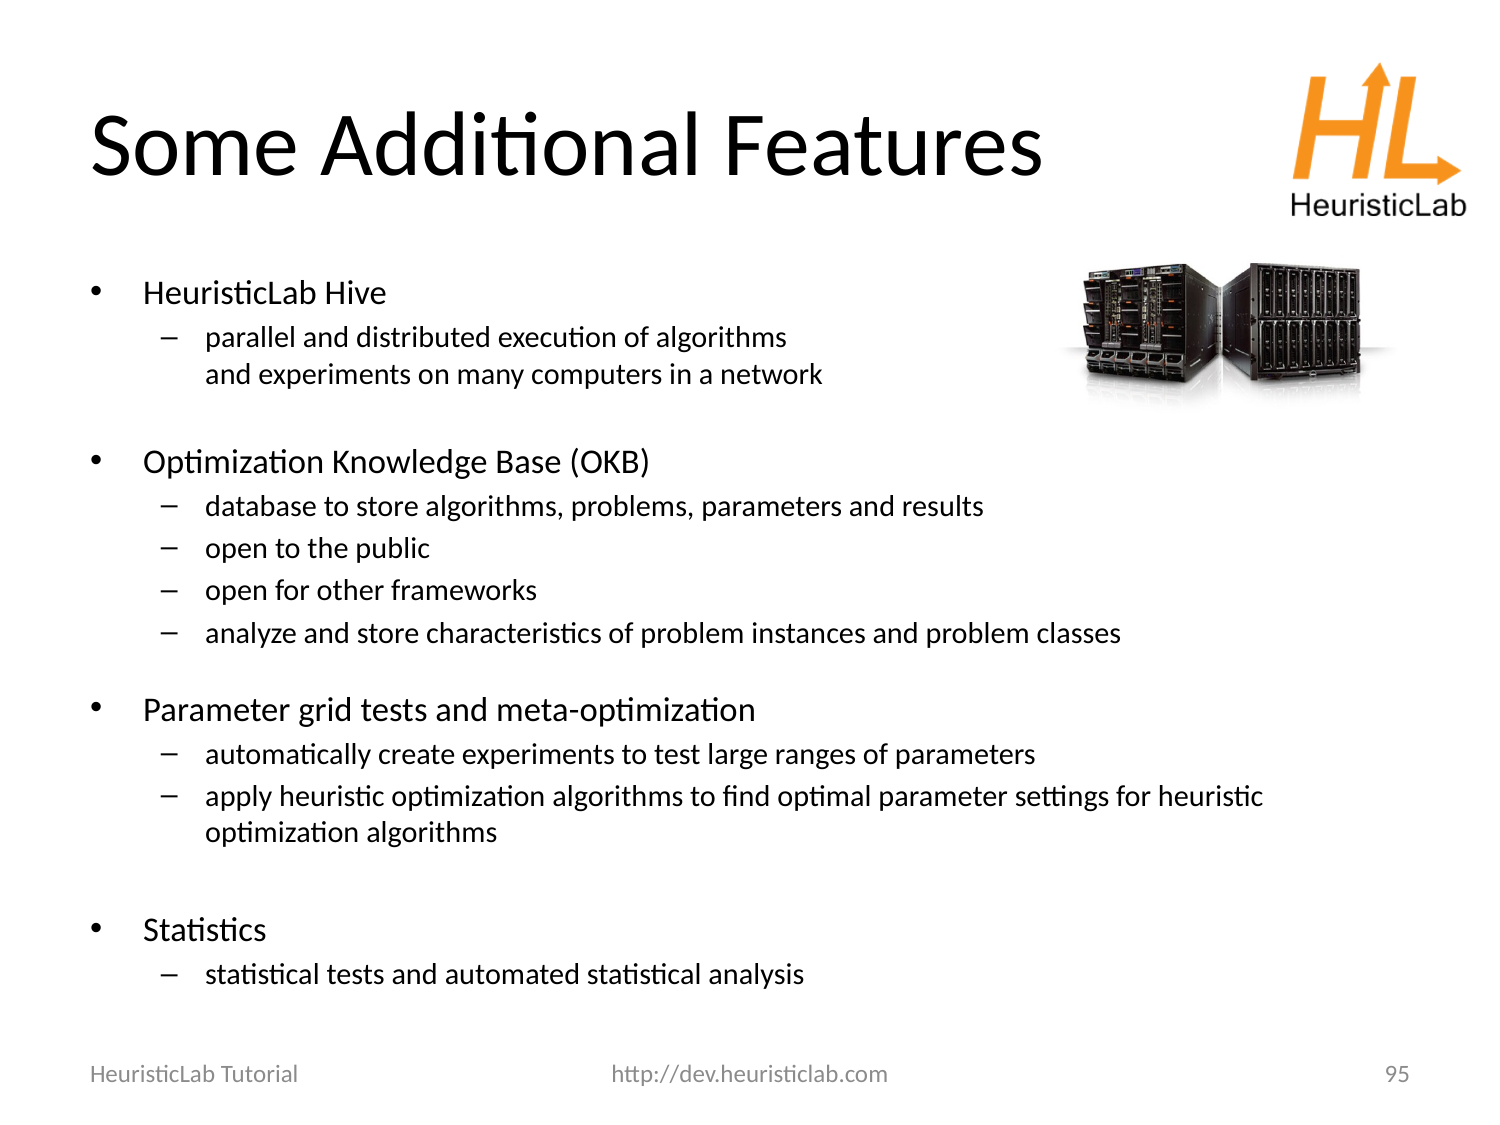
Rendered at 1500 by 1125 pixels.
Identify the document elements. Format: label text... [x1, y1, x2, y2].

slide_number 95 [1074, 1042, 1425, 1103]
title Some Additional Features [75, 45, 1282, 233]
slide_number HeuristicLab Tutorial [75, 1042, 425, 1103]
footer http://dev.heuristiclab.com [512, 1042, 988, 1103]
picture [1045, 255, 1403, 413]
list HeuristicLab Hive parallel and distributed execution of algorithms and experiments on many computers in a network Optimization Knowledge Base (OKB) database to store algorithms, problems, parameters and results open to the public open for other frameworks analyze and store characteristics of problem instances and problem classes Parameter grid tests and meta-optimization automatically create experiments to test large ranges of parameters apply heuristic optimization algorithms to find optimal parameter settings for heuristic optimization algorithms Statistics statistical tests and automated statistical analysis [75, 262, 1425, 1005]
picture [1281, 27, 1474, 244]
